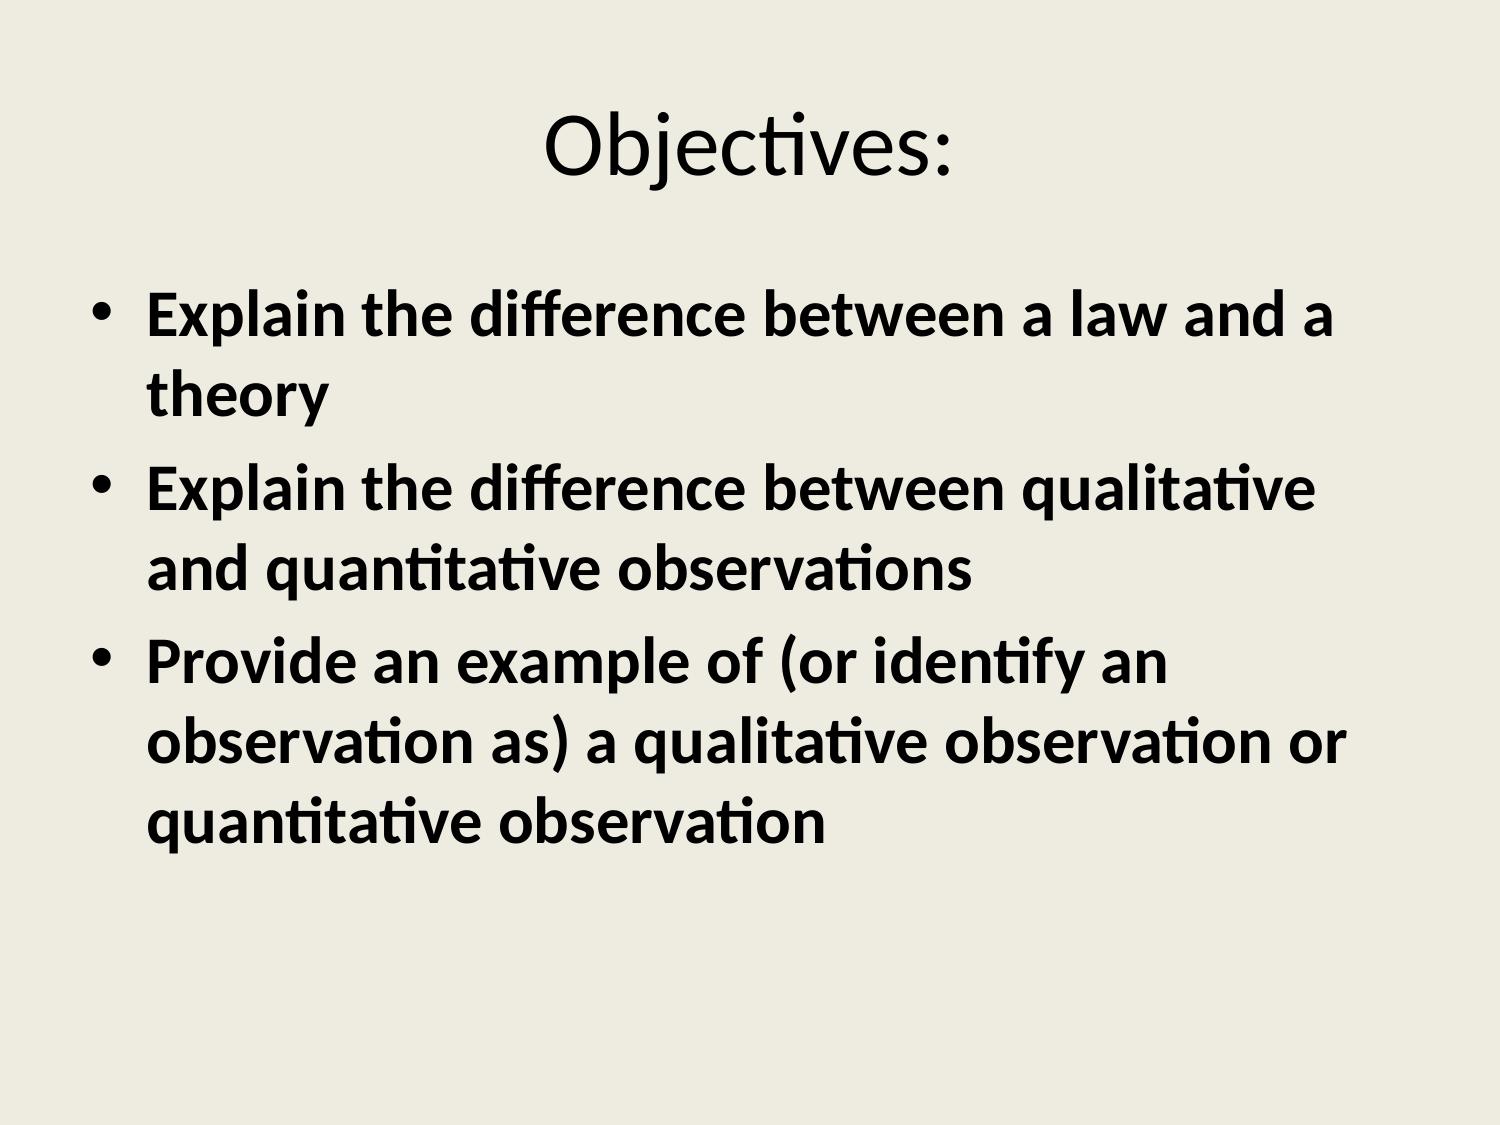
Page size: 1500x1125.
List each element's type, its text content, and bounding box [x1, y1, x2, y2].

title Objectives: [75, 45, 1425, 233]
list Explain the difference between a law and a theory Explain the difference between qualitative and quantitative observations Provide an example of (or identify an observation as) a qualitative observation or quantitative observation [75, 262, 1425, 1005]
